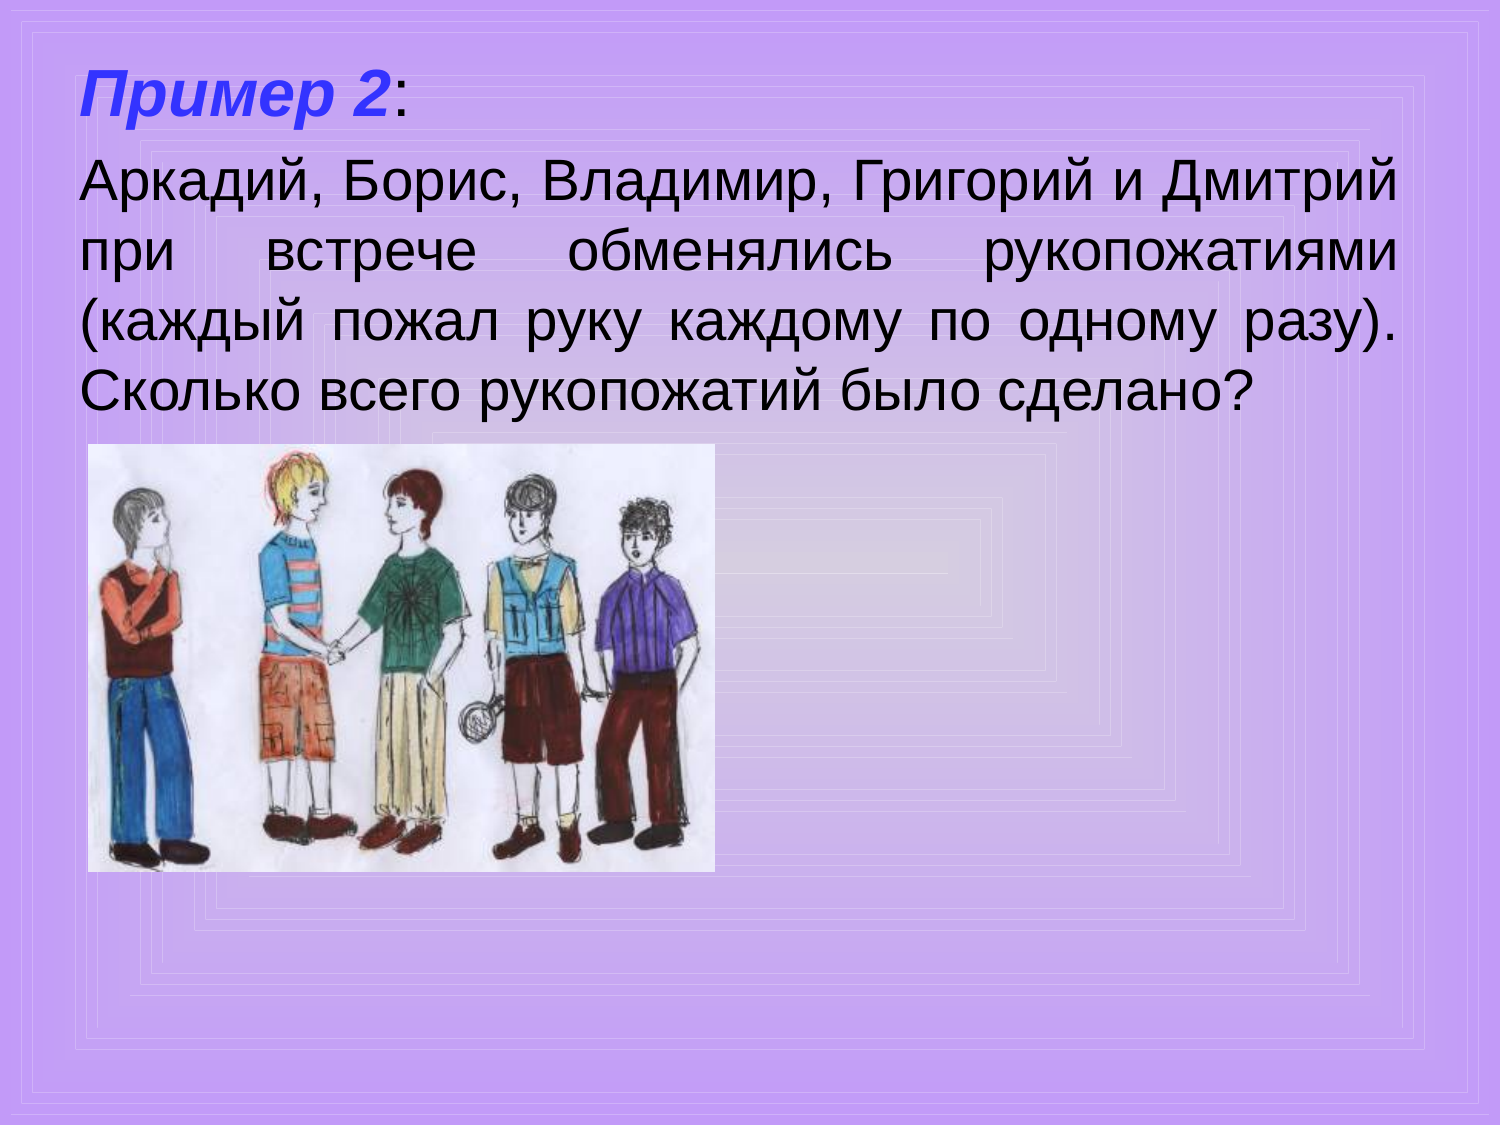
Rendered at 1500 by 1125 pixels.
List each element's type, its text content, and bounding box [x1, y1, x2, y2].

picture [88, 443, 715, 872]
list Пример 2: Аркадий, Борис, Владимир, Григорий и Дмитрий при встрече обменялись рукопожатиями (каждый пожал руку каждому по одному разу). Сколько всего рукопожатий было сделано? [64, 42, 1416, 433]
